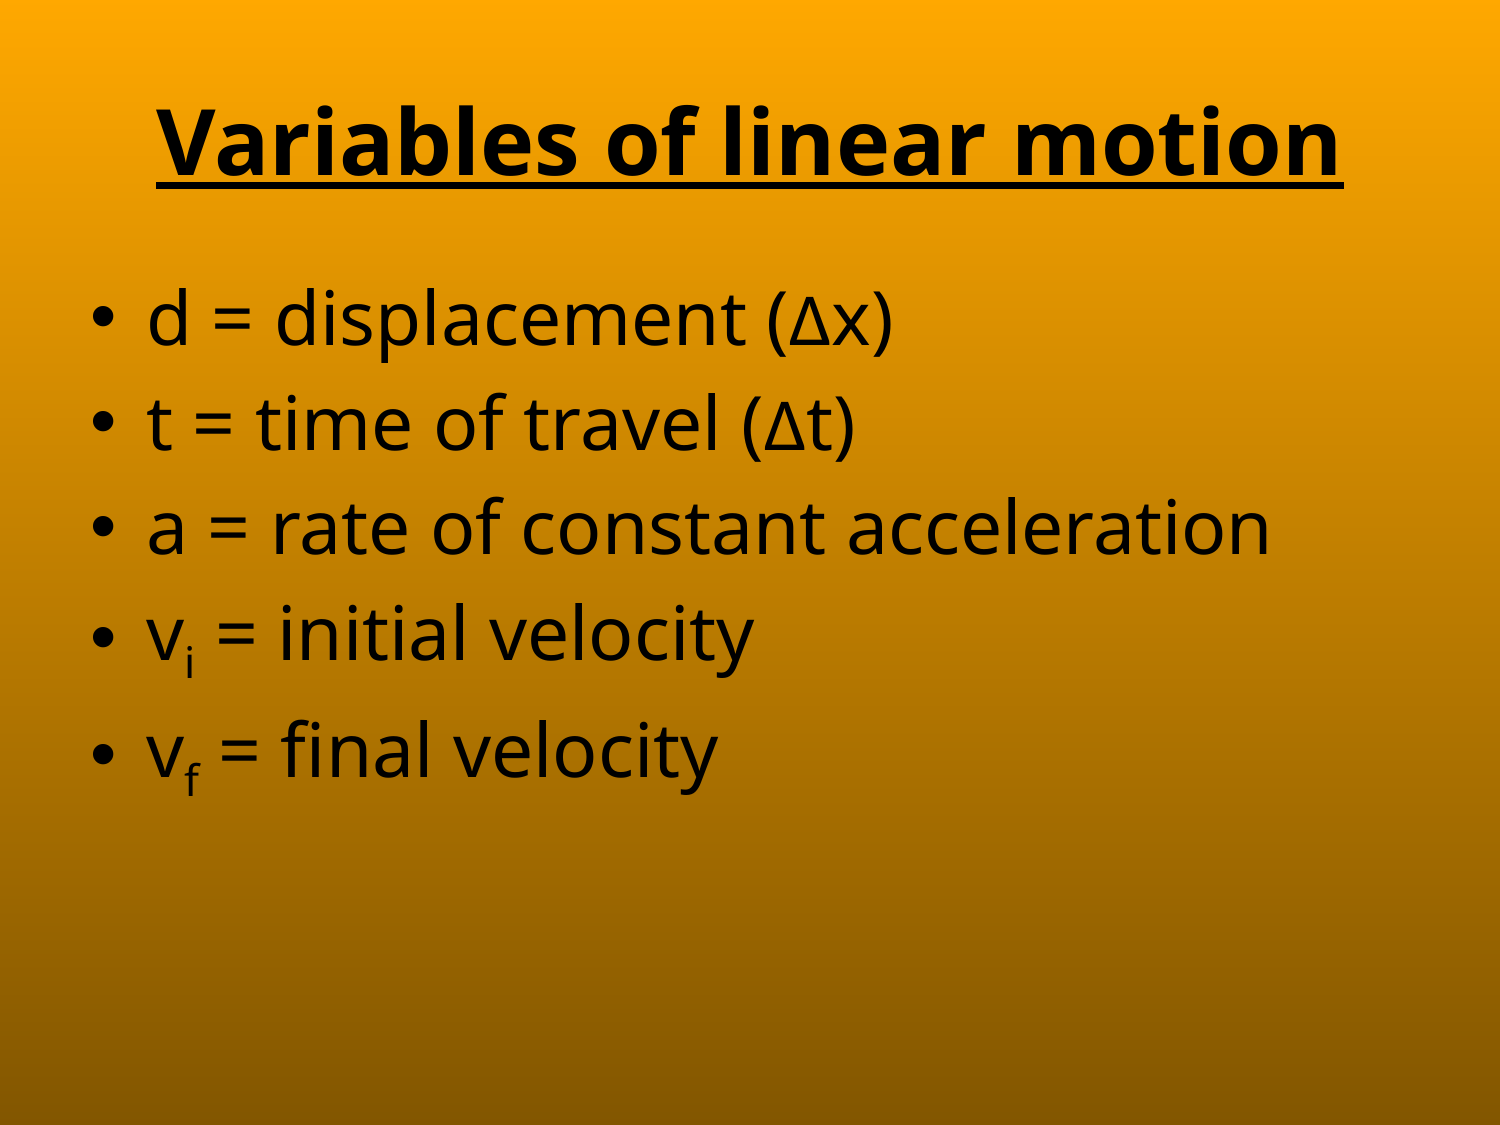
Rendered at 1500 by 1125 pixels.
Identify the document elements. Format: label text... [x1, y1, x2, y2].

list d = displacement (Δx) t = time of travel (Δt) a = rate of constant acceleration vi = initial velocity vf = final velocity [75, 262, 1425, 1005]
title Variables of linear motion [75, 45, 1425, 233]
